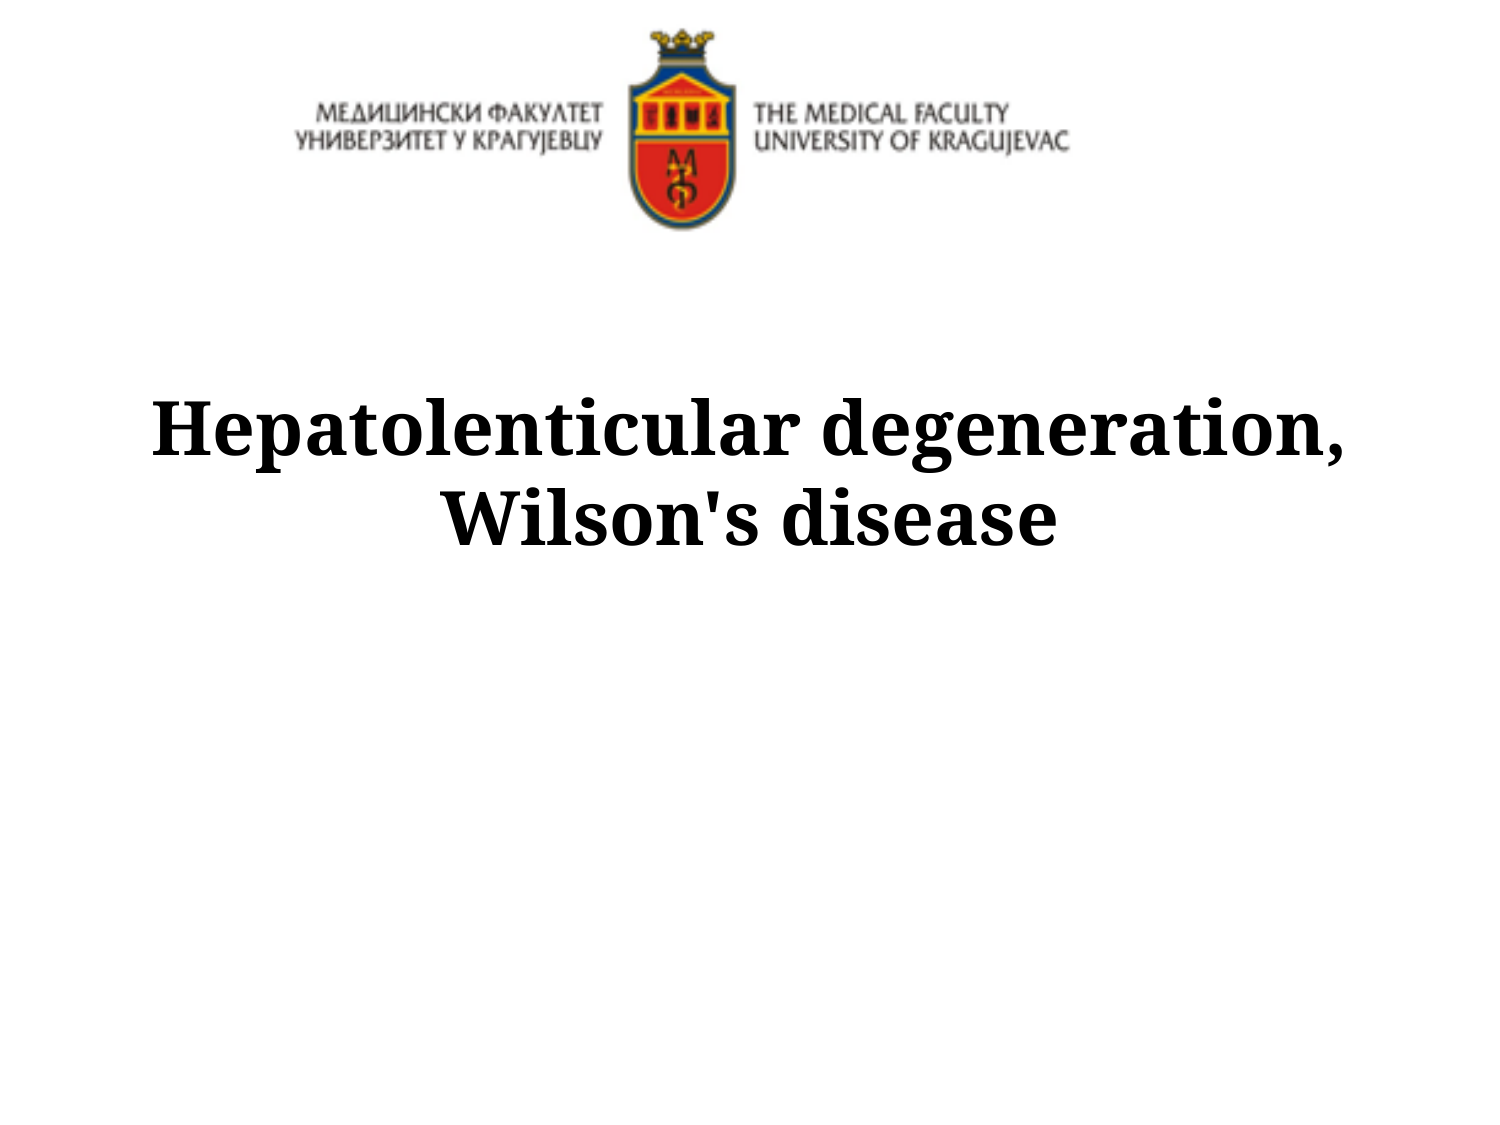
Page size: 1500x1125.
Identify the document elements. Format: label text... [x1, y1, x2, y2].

picture [143, 24, 1284, 263]
title Hepatolenticular degeneration, Wilson's disease [112, 349, 1388, 591]
